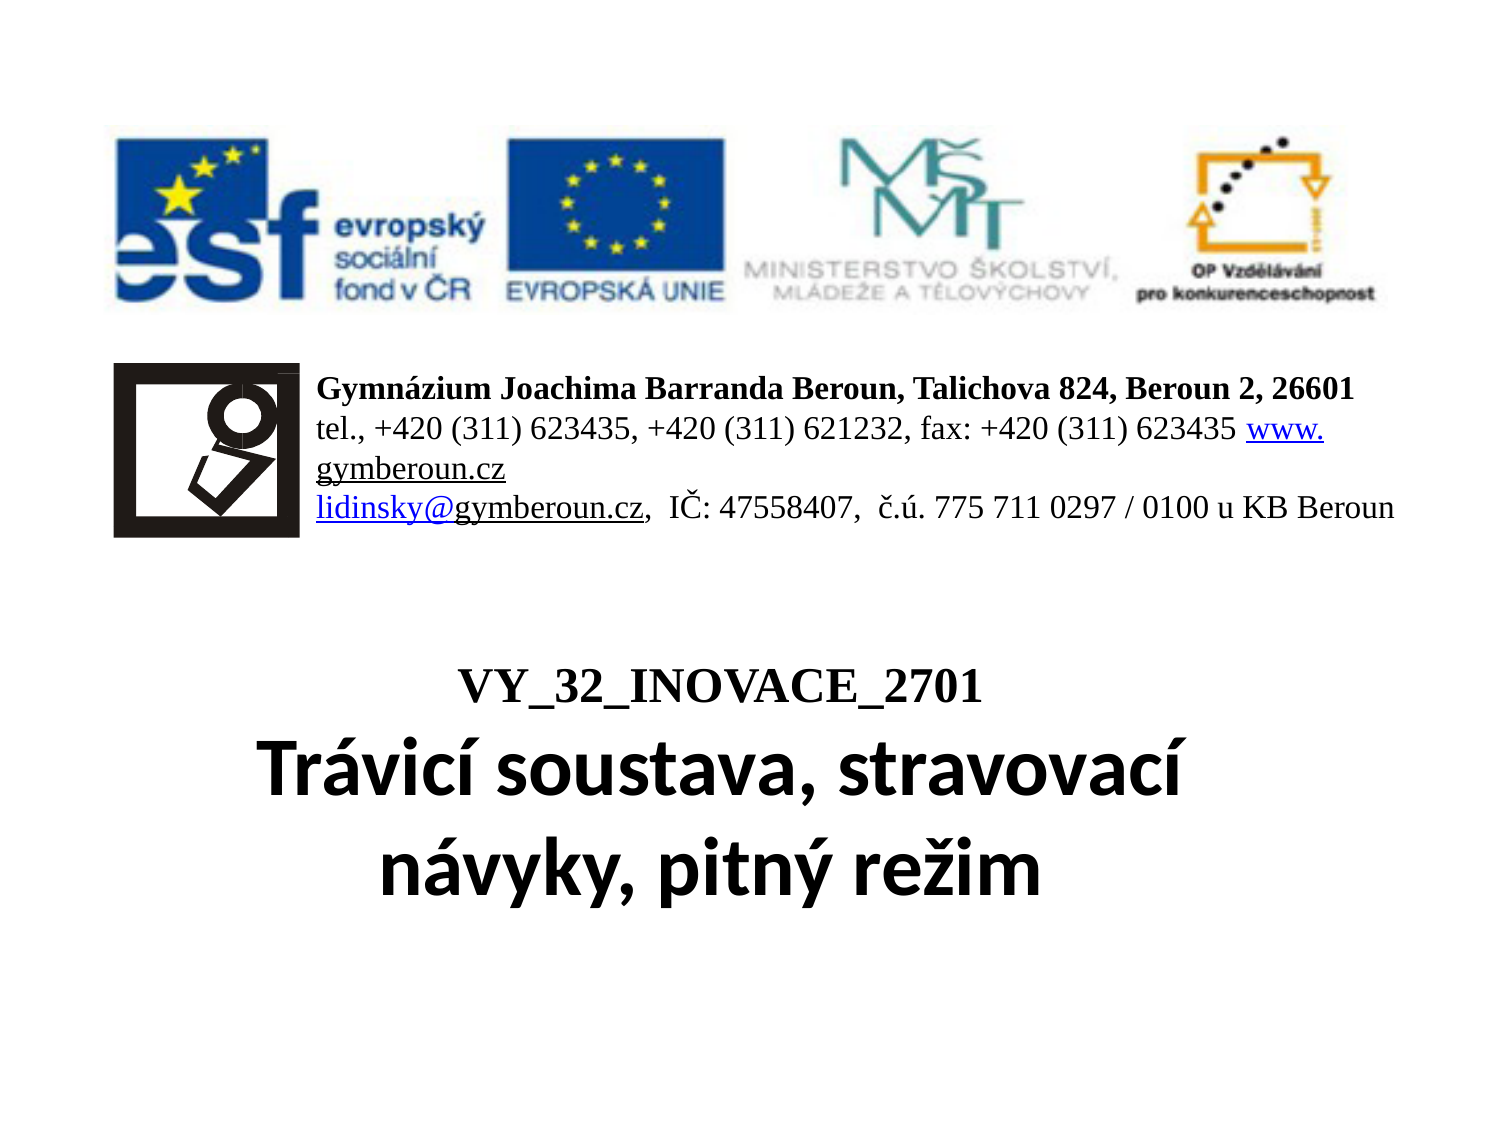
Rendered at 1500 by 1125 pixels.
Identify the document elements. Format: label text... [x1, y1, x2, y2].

picture [100, 125, 1389, 315]
subtitle [225, 637, 1275, 925]
picture [111, 361, 302, 540]
title Gymnázium Joachima Barranda Beroun, Talichova 824, Beroun 2, 26601 tel., +420 (311) 623435, +420 (311) 621232, fax: +420 (311) 623435 www.gymberoun.cz lidinsky@gymberoun.cz, IČ: 47558407, č.ú. 775 711 0297 / 0100 u KB Beroun [306, 432, 1424, 539]
text_box VY_32_INOVACE_2701 Trávicí soustava, stravovací návyky, pitný režim [182, 645, 1258, 920]
